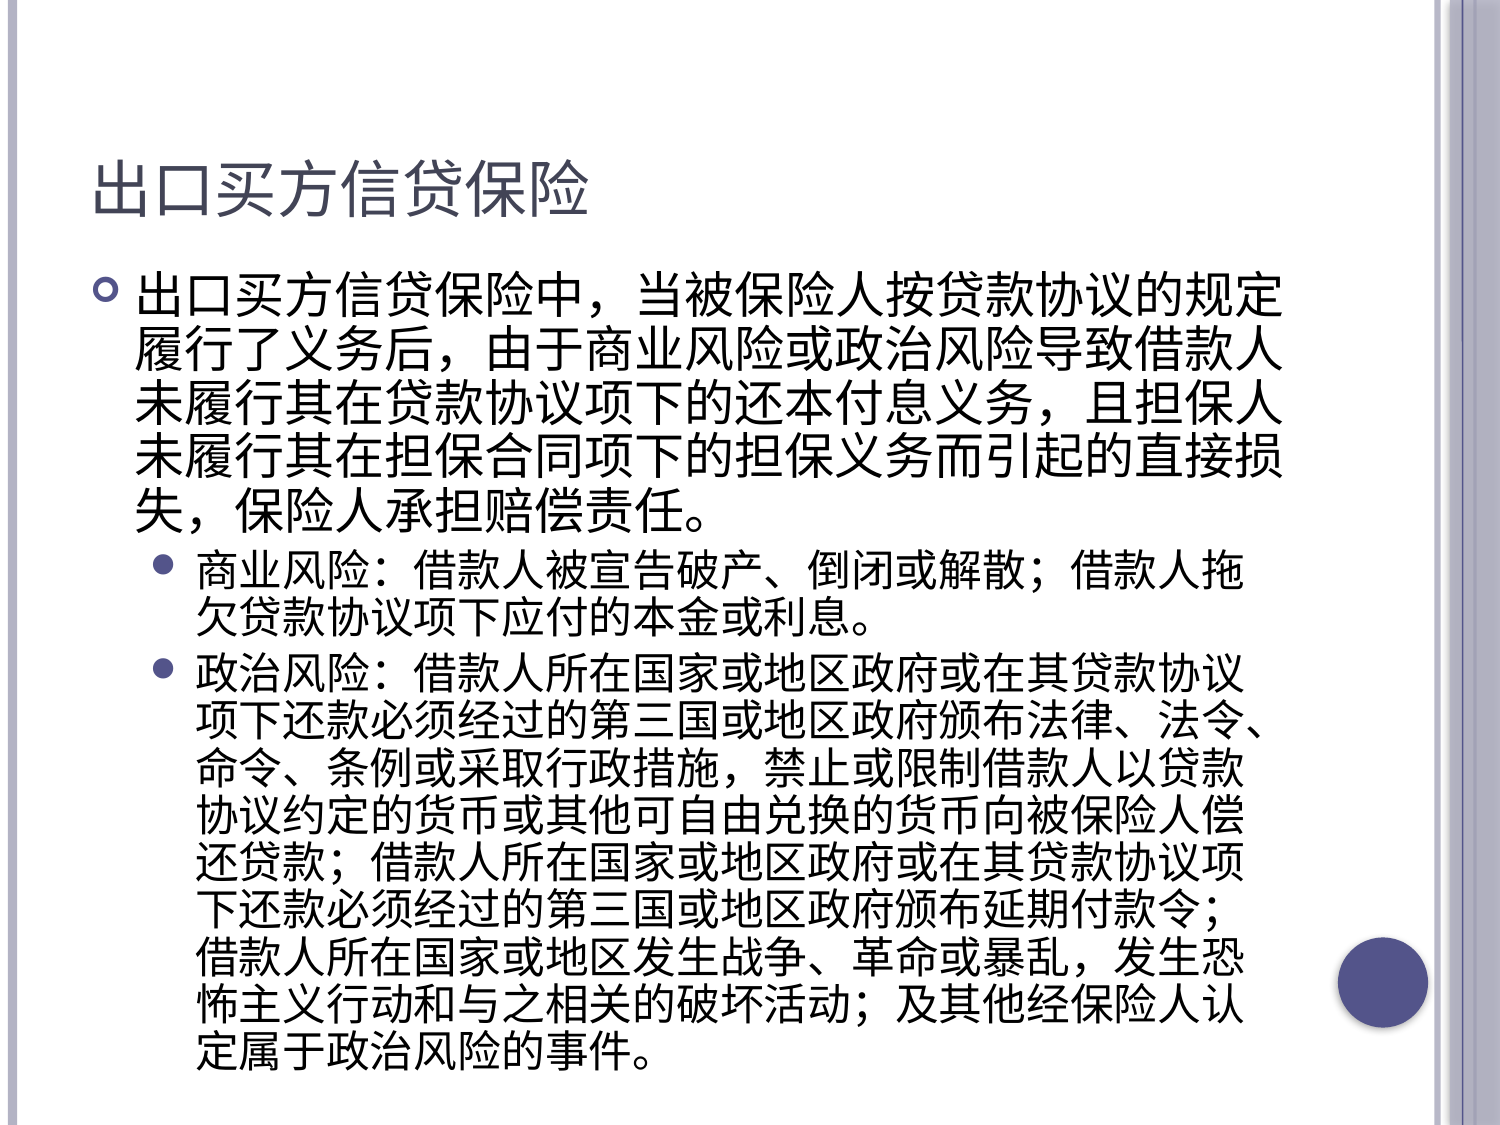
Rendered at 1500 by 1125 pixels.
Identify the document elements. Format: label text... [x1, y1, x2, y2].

title 出口买方信贷保险 [75, 45, 1300, 233]
list 出口买方信贷保险中，当被保险人按贷款协议的规定履行了义务后，由于商业风险或政治风险导致借款人未履行其在贷款协议项下的还本付息义务，且担保人未履行其在担保合同项下的担保义务而引起的直接损失，保险人承担赔偿责任。 商业风险：借款人被宣告破产、倒闭或解散；借款人拖欠贷款协议项下应付的本金或利息。 政治风险：借款人所在国家或地区政府或在其贷款协议项下还款必须经过的第三国或地区政府颁布法律、法令、命令、条例或采取行政措施，禁止或限制借款人以贷款协议约定的货币或其他可自由兑换的货币向被保险人偿还贷款；借款人所在国家或地区政府或在其贷款协议项下还款必须经过的第三国或地区政府颁布延期付款令；借款人所在国家或地区发生战争、革命或暴乱，发生恐怖主义行动和与之相关的破坏活动；及其他经保险人认定属于政治风险的事件。 [74, 262, 1301, 1063]
